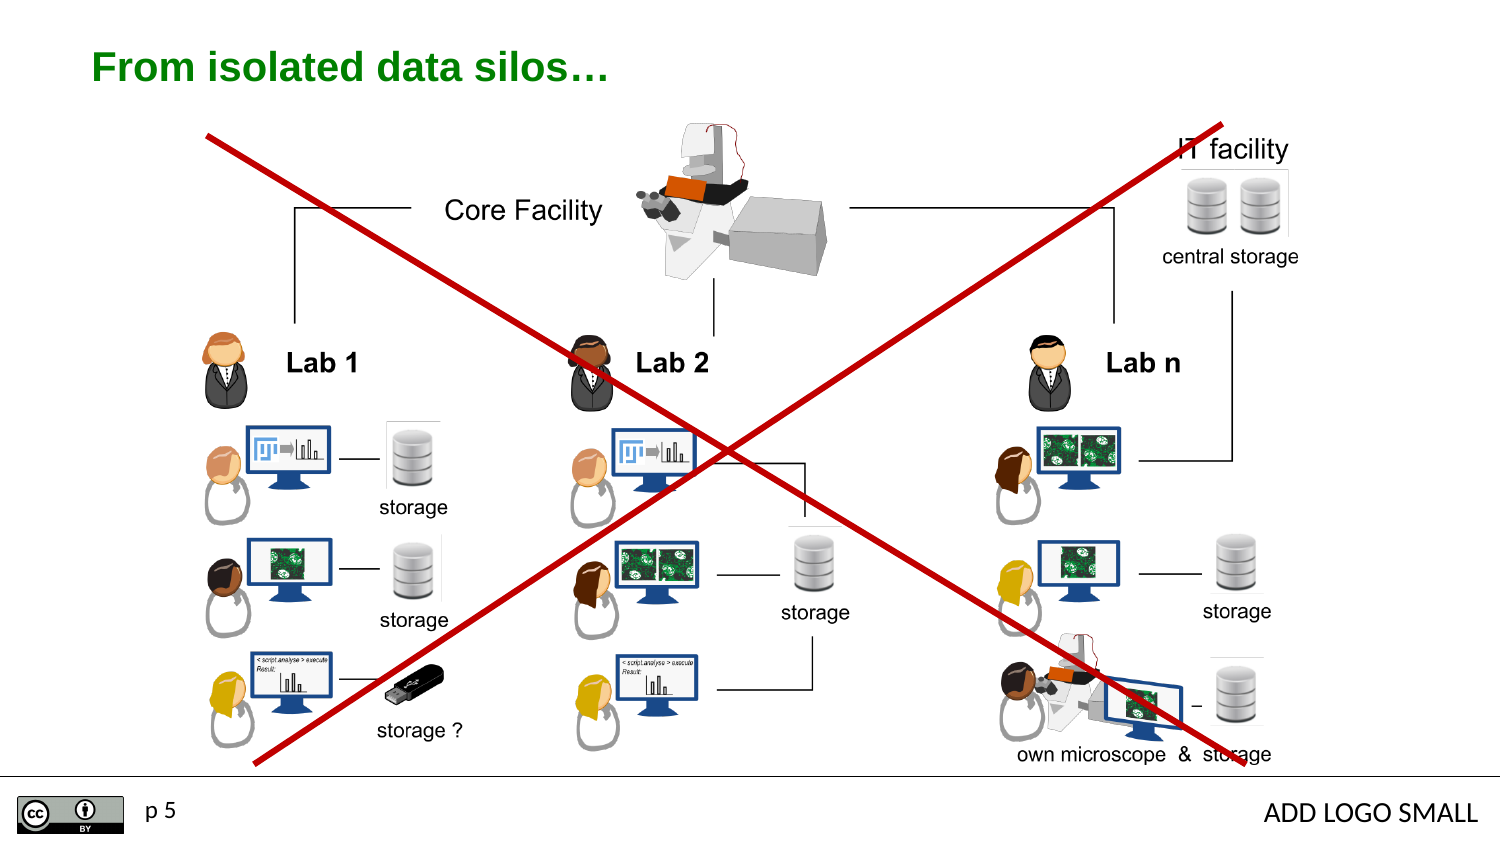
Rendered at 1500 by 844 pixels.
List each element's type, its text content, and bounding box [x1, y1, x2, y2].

picture [17, 796, 124, 834]
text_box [206, 135, 253, 765]
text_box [1223, 135, 1247, 765]
picture [1223, 123, 1298, 765]
text_box From isolated data silos… [76, 32, 1447, 81]
picture [202, 123, 253, 765]
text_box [253, 123, 1223, 765]
